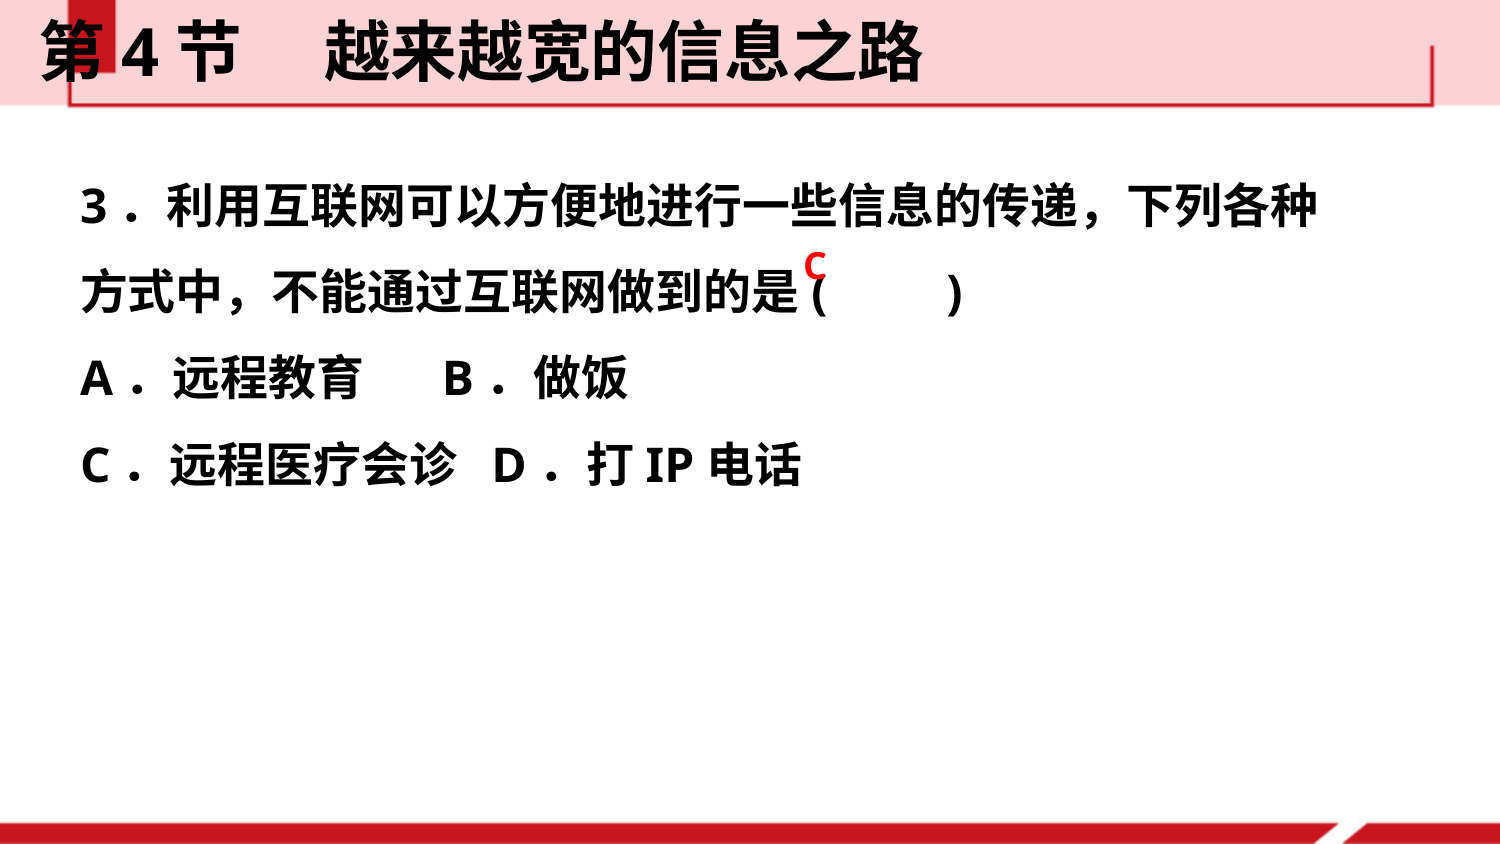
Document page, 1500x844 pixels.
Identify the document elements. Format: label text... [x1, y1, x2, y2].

text_box 第4节 越来越宽的信息之路 [27, 3, 937, 96]
text_box 3．利用互联网可以方便地进行一些信息的传递，下列各种方式中，不能通过互联网做到的是( ) A．远程教育 B．做饭 C．远程医疗会诊 D．打IP电话 [68, 141, 1372, 498]
text_box C [791, 236, 839, 293]
picture [0, 0, 1500, 844]
